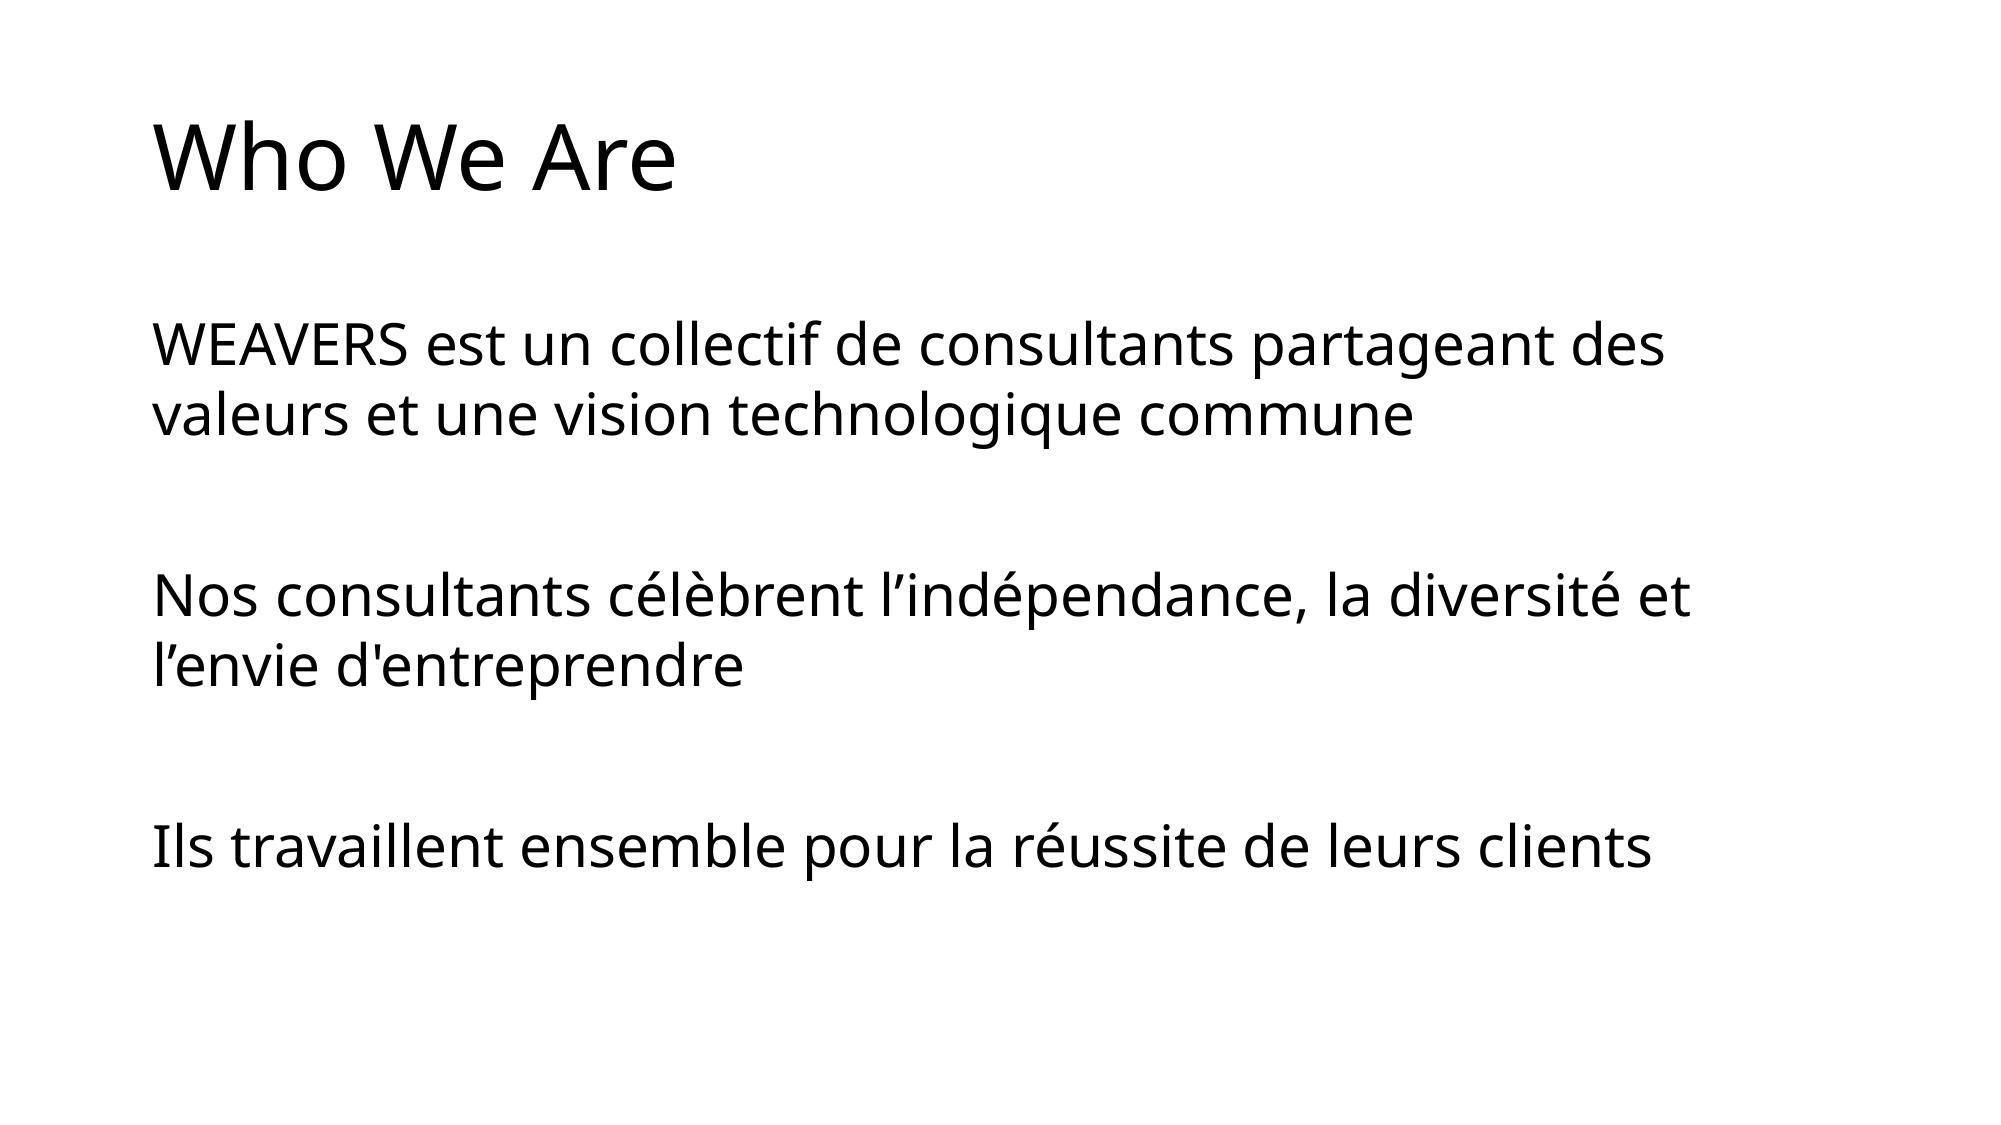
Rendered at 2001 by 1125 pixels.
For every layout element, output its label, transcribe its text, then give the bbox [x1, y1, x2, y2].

list WEAVERS est un collectif de consultants partageant des valeurs et une vision technologique commune Nos consultants célèbrent l’indépendance, la diversité et l’envie d'entreprendre Ils travaillent ensemble pour la réussite de leurs clients [137, 299, 1863, 1014]
title Who We Are [137, 52, 1863, 270]
